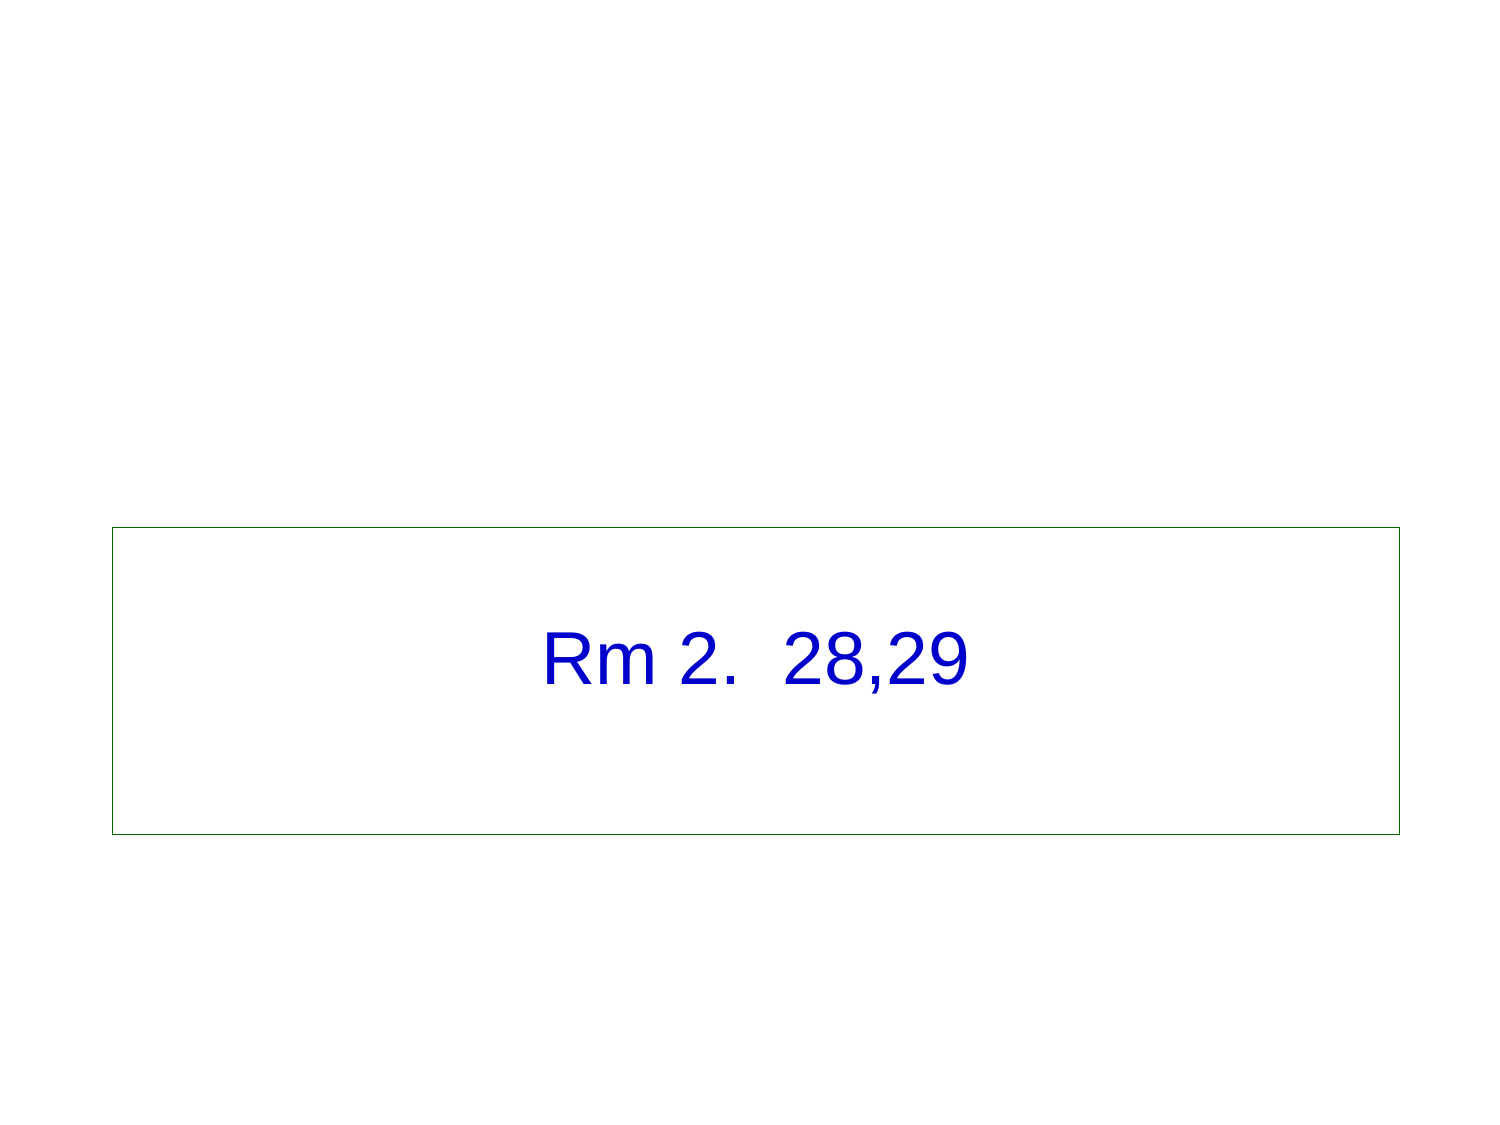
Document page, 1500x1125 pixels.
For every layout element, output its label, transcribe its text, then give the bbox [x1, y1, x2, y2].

list Rm 2. 28,29 [112, 527, 1400, 835]
